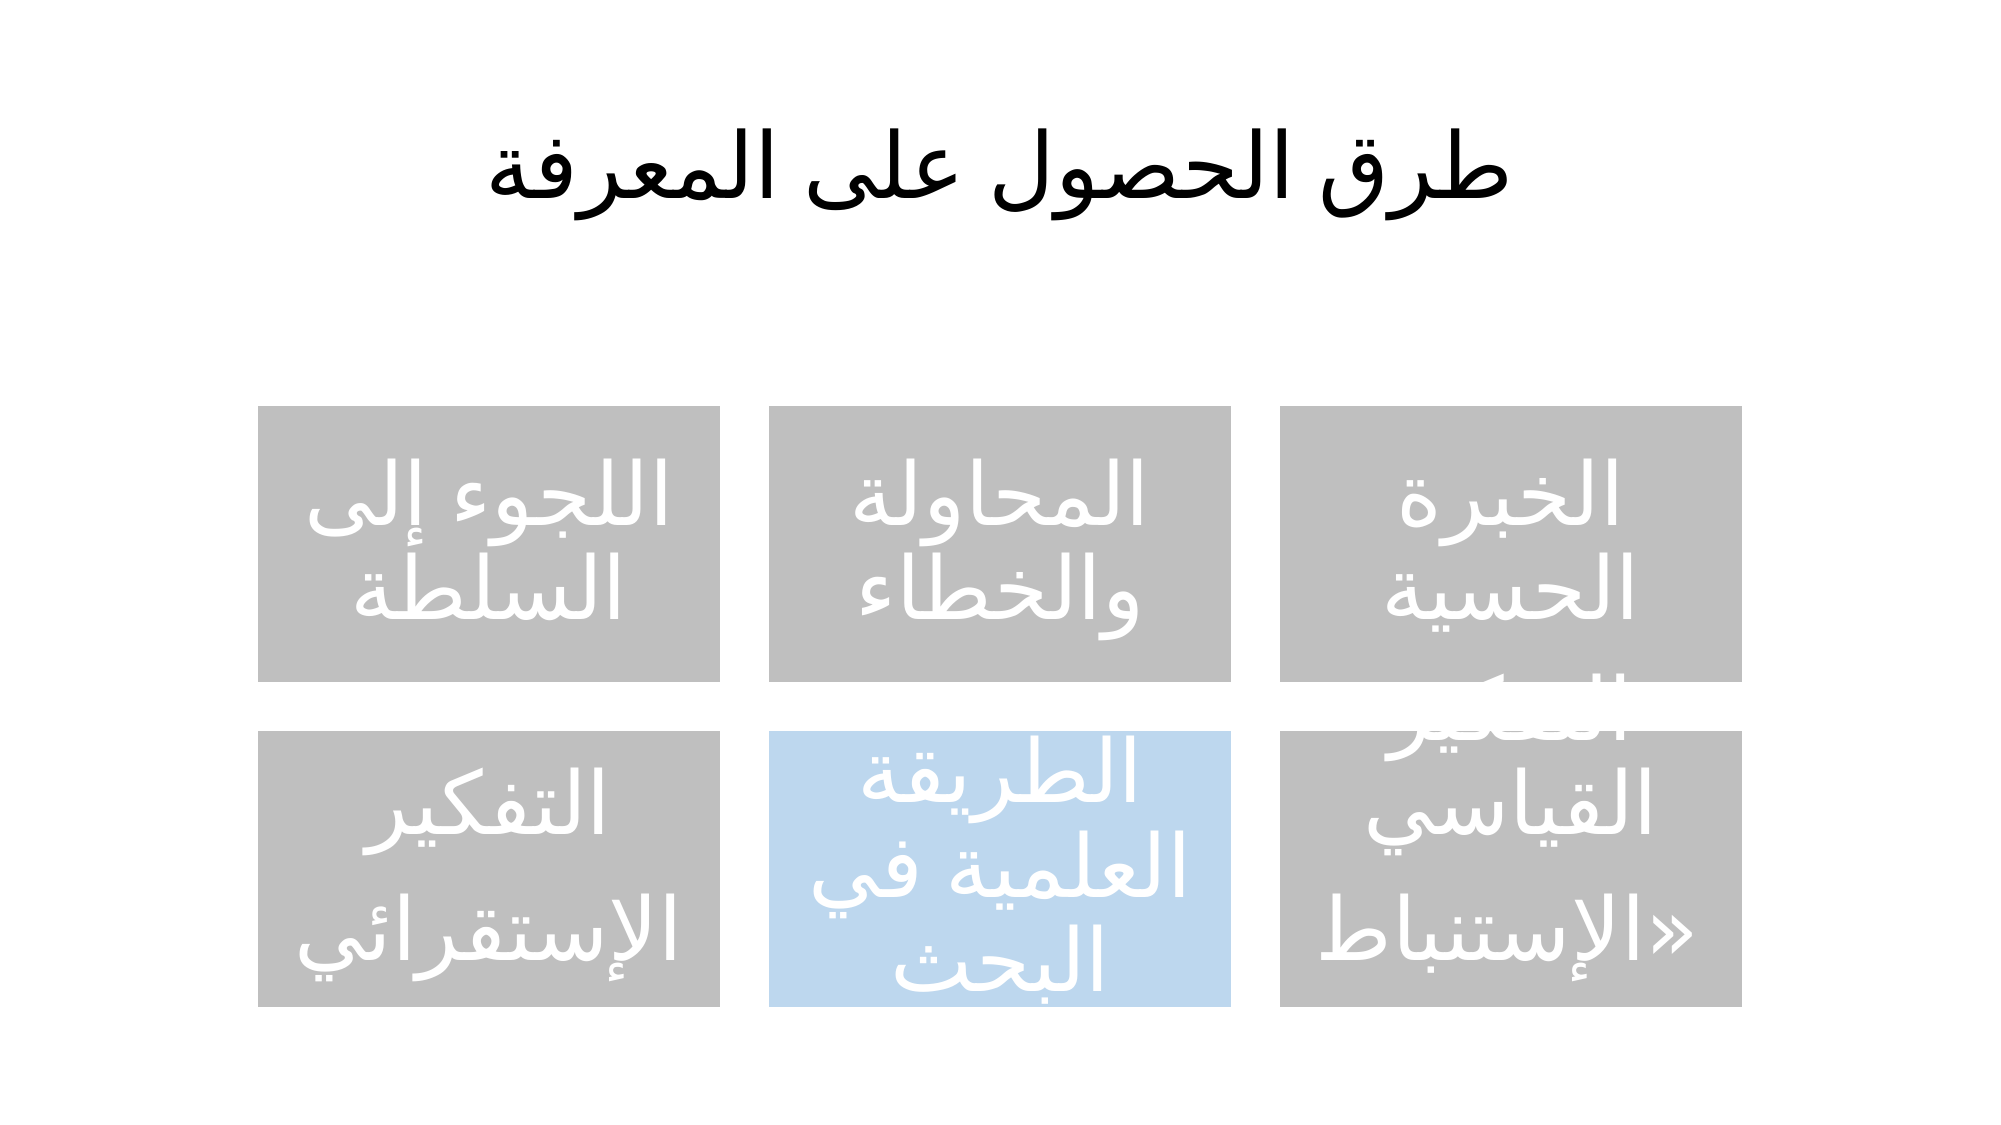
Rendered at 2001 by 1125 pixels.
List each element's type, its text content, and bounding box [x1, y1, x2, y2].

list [212, 404, 1788, 1009]
title طرق الحصول على المعرفة [137, 59, 1863, 278]
